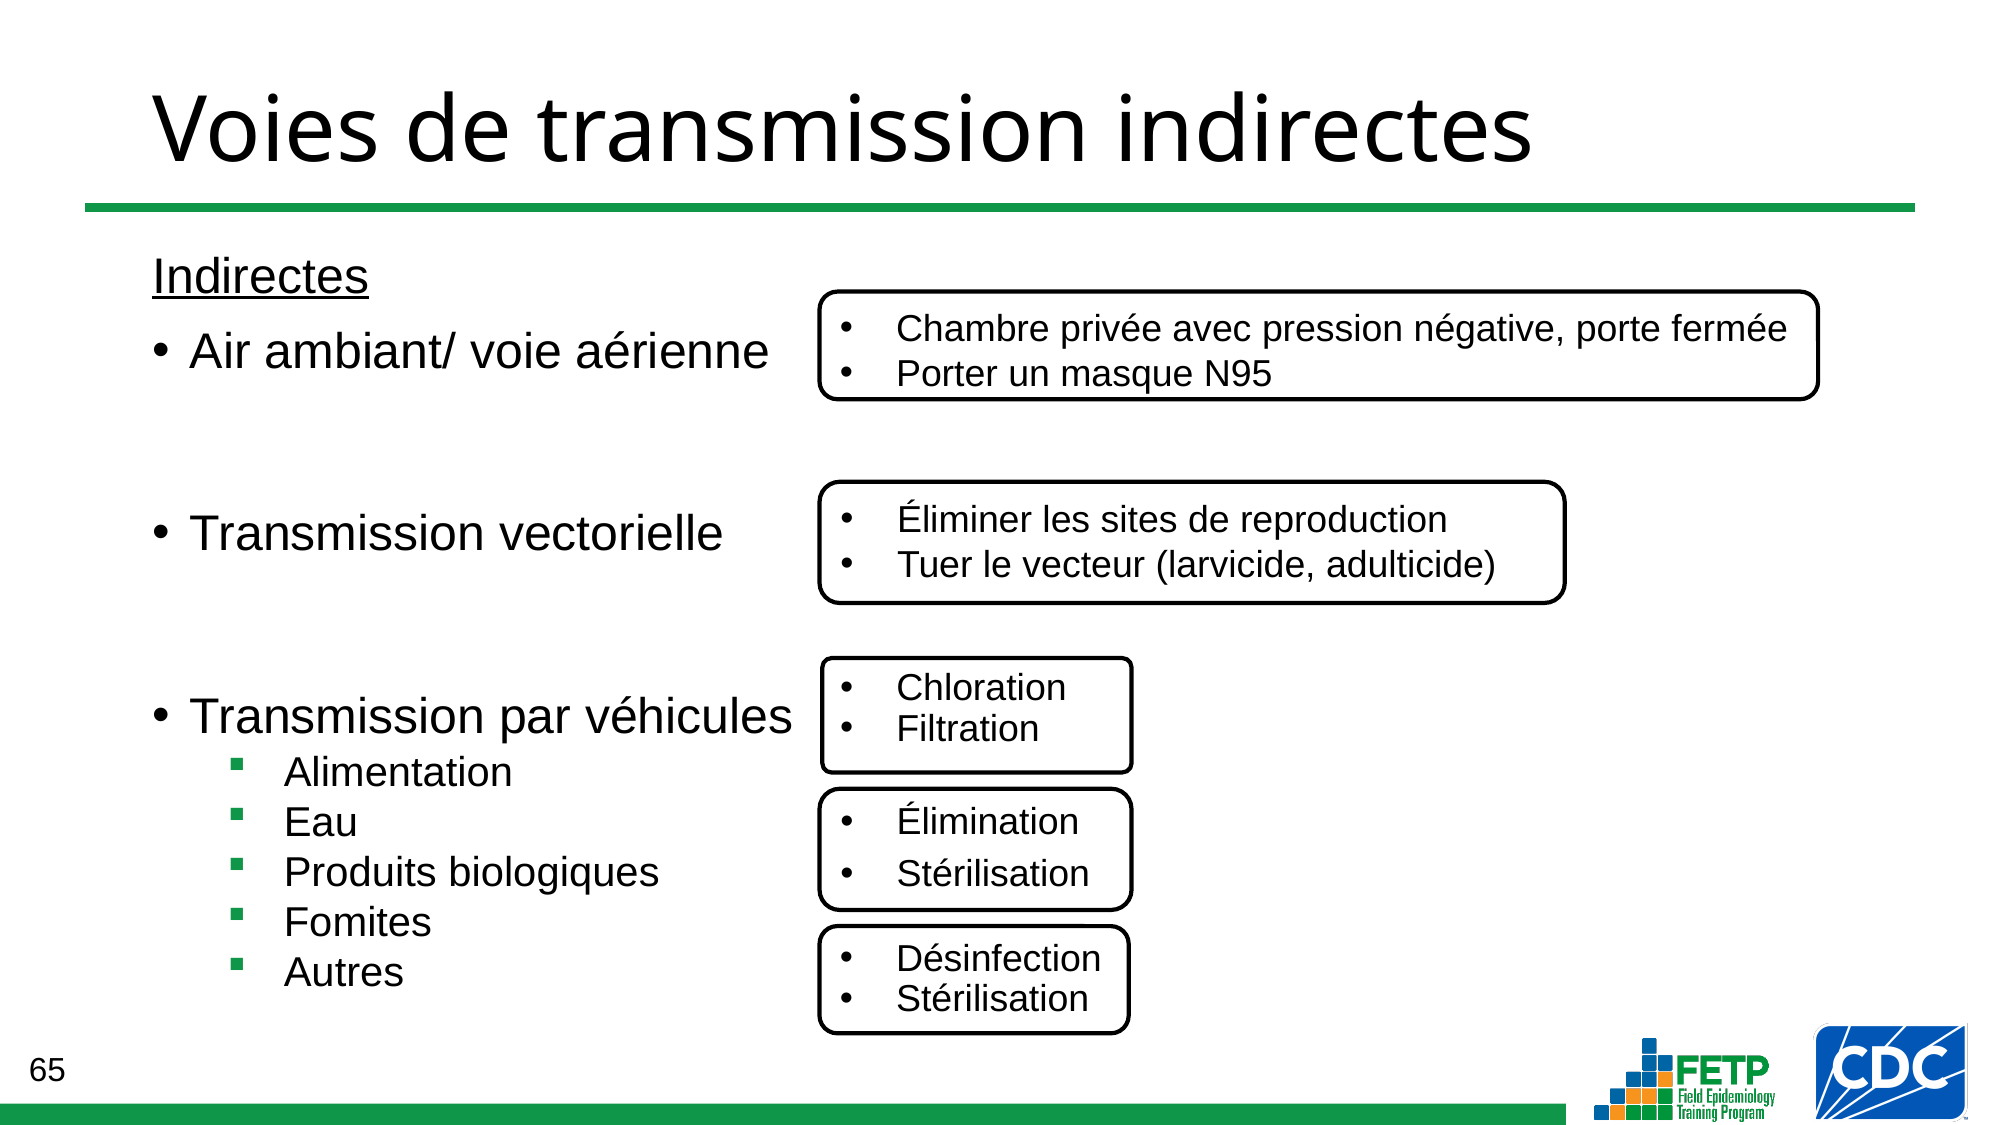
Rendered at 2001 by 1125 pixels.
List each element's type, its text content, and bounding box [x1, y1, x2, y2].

text_box Chambre privée avec pression négative, porte fermée Porter un masque N95 [819, 291, 1819, 400]
text_box Chloration Filtration [822, 658, 1132, 773]
picture [1813, 1023, 1968, 1122]
list Indirectes Air ambiant/ voie aérienne Transmission vectorielle Transmission par véhicules Alimentation Eau Produits biologiques Fomites Autres [137, 242, 823, 1004]
text_box Désinfection Stérilisation [819, 926, 1129, 1034]
text_box Éliminer les sites de reproduction Tuer le vecteur (larvicide, adulticide) [819, 481, 1565, 604]
picture [1594, 1038, 1775, 1122]
text_box Voies de transmission indirectes [137, 46, 1863, 189]
text_box Élimination Stérilisation [819, 788, 1132, 910]
